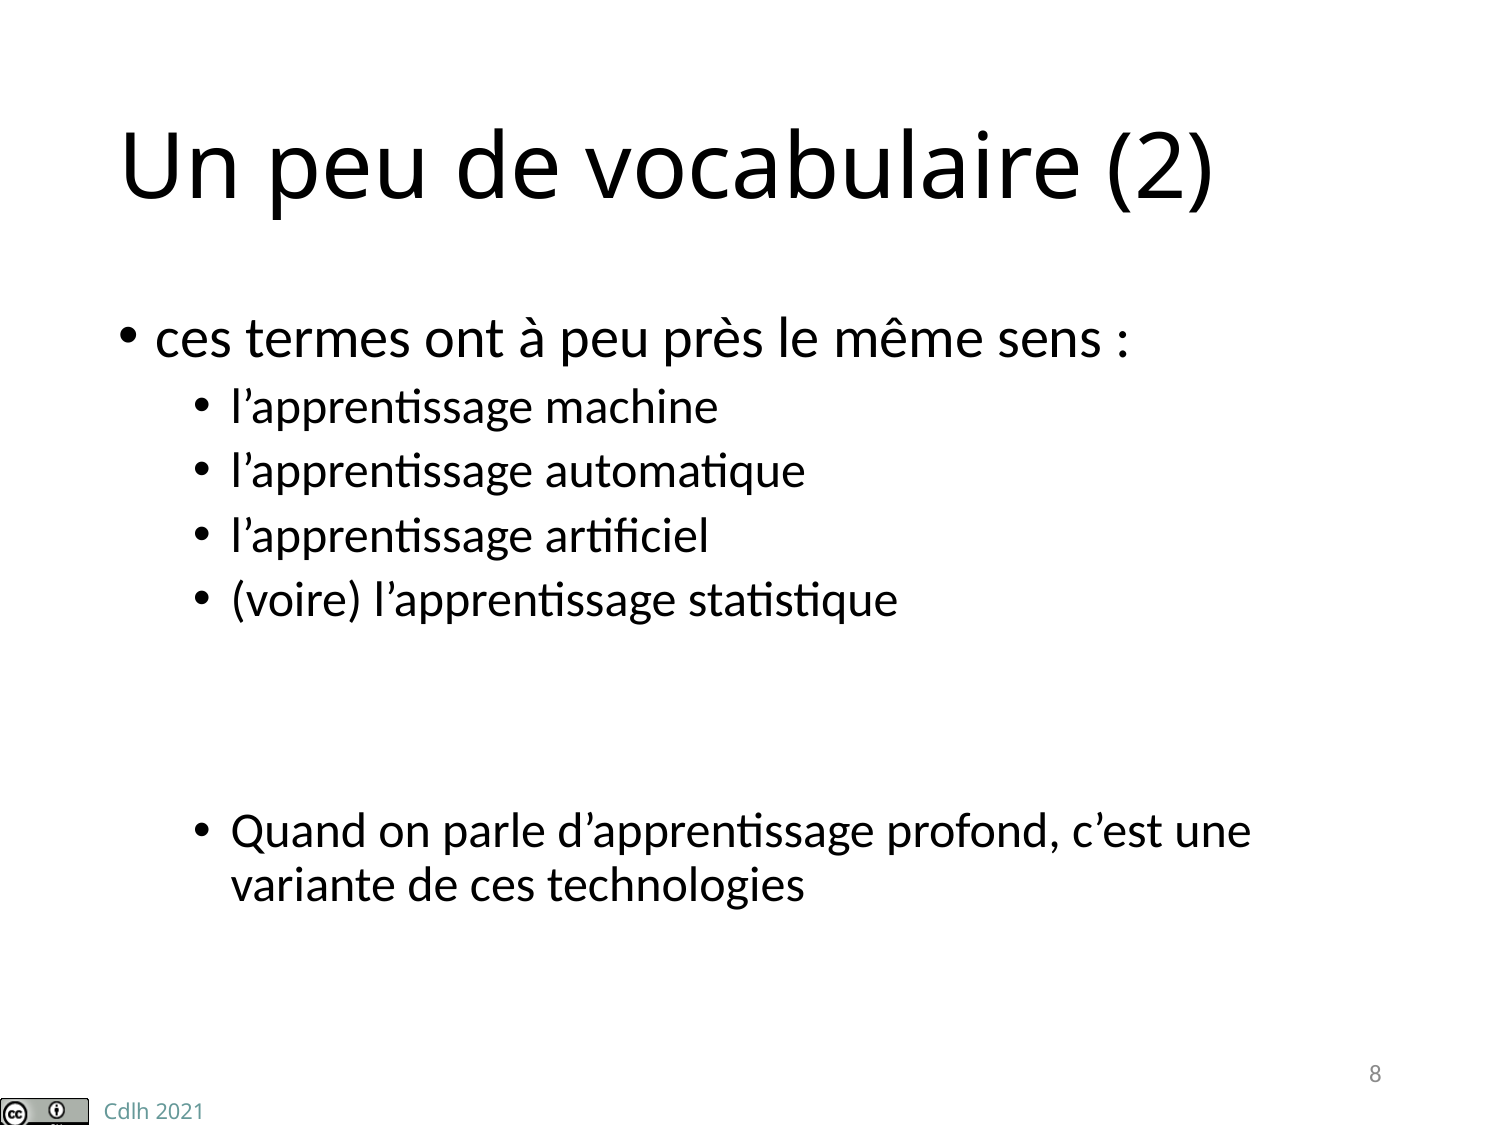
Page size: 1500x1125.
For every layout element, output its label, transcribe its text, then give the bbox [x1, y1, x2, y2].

title Un peu de vocabulaire (2) [103, 59, 1397, 278]
picture [0, 1098, 89, 1125]
slide_number 8 [1059, 1042, 1397, 1103]
list ces termes ont à peu près le même sens : l’apprentissage machine l’apprentissage automatique l’apprentissage artificiel (voire) l’apprentissage statistique Quand on parle d’apprentissage profond, c’est une variante de ces technologies [103, 299, 1397, 1014]
